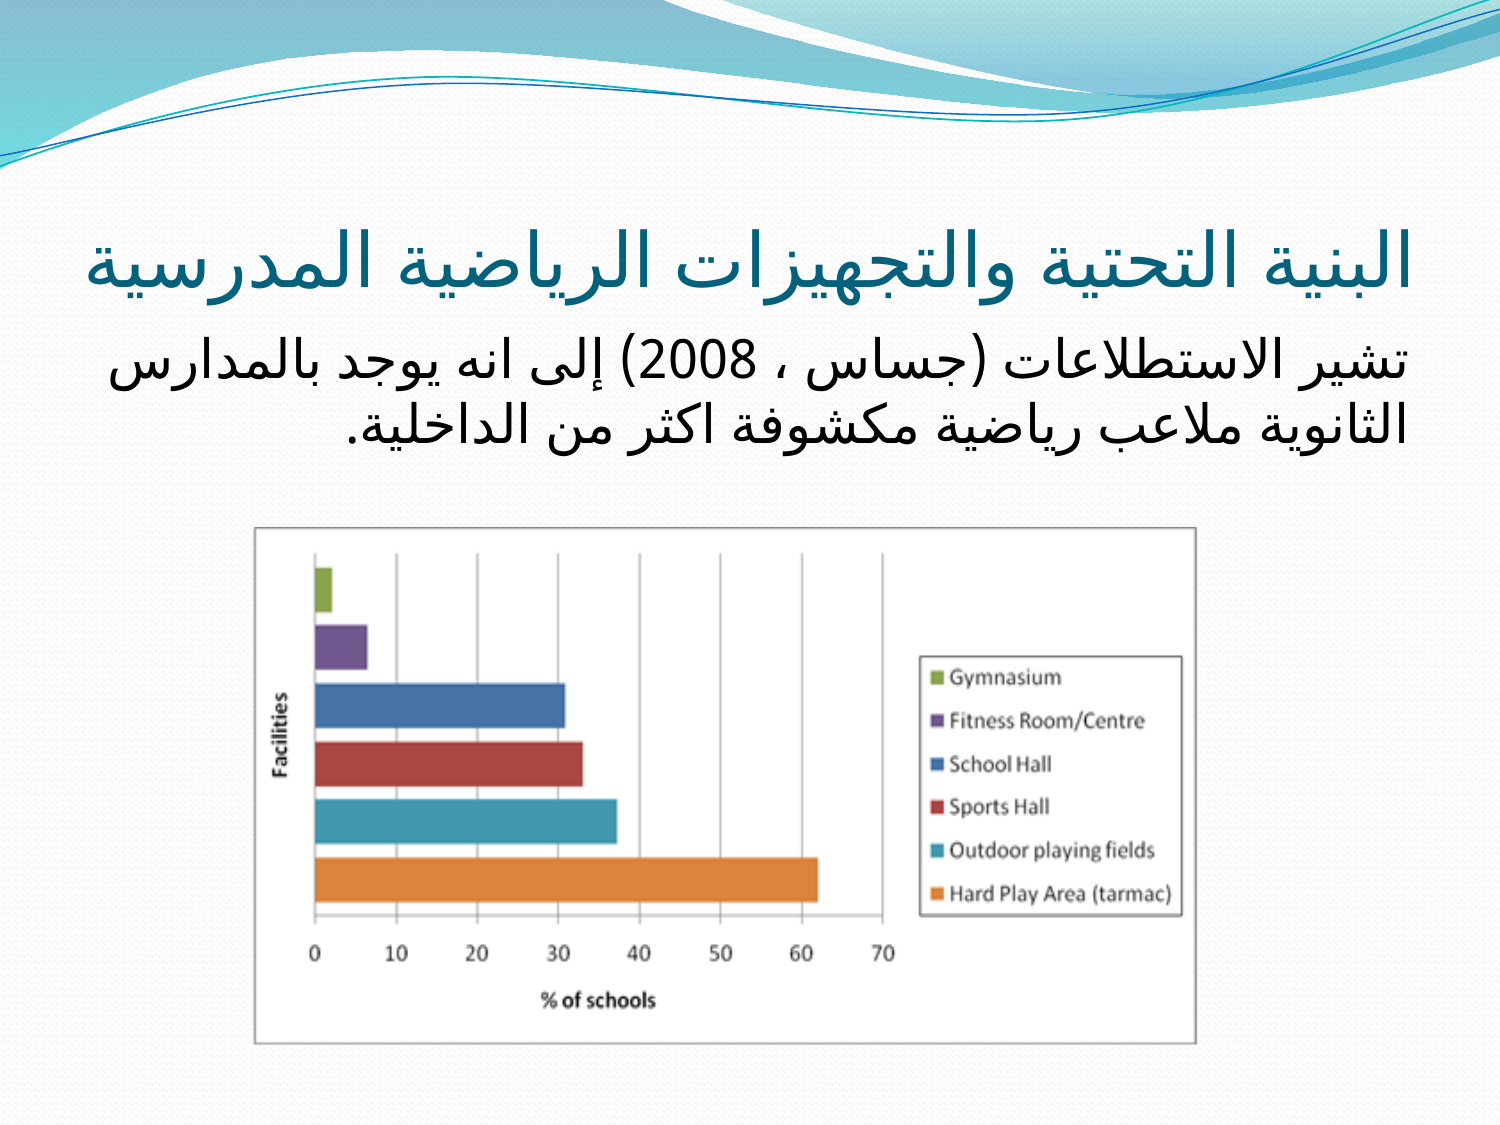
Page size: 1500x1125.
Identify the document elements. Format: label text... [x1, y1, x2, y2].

table_header [246, 528, 253, 1038]
picture [253, 526, 1200, 1048]
table_header [1200, 531, 1204, 1038]
list تشير الاستطلاعات (جساس ، 2008) إلى انه يوجد بالمدارس الثانوية ملاعب رياضية مكشوفة اكثر من الداخلية. [75, 317, 1425, 1038]
title البنية التحتية والتجهيزات الرياضية المدرسية [75, 115, 1425, 303]
